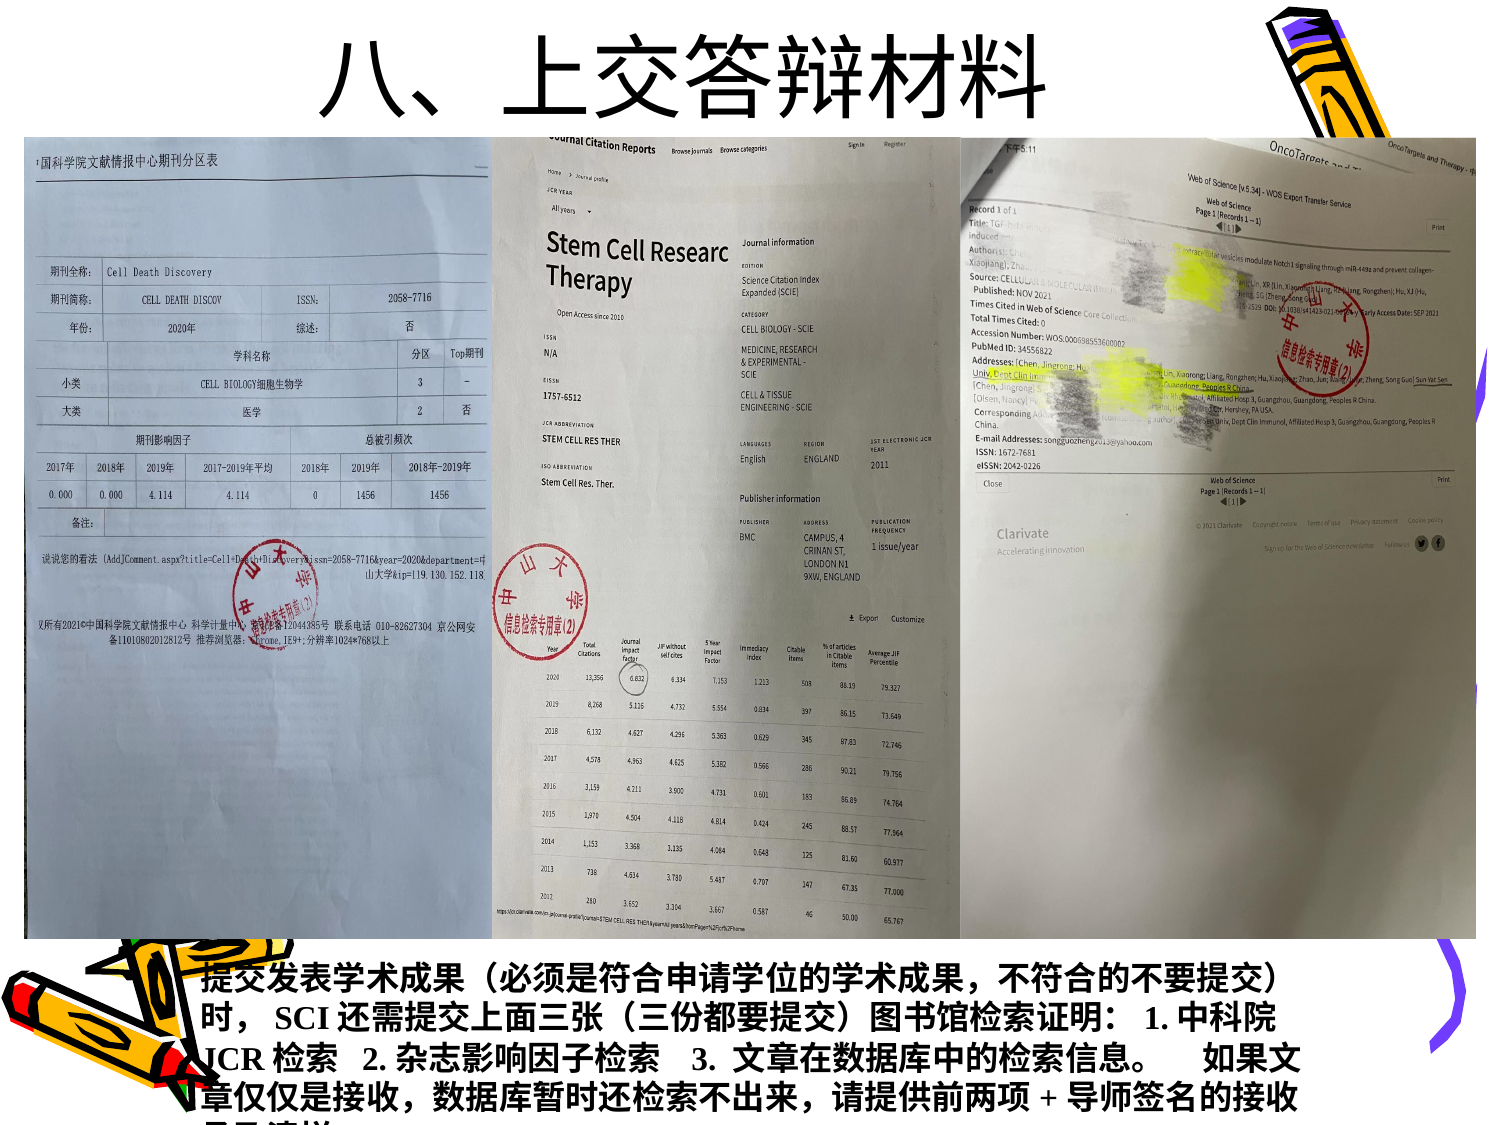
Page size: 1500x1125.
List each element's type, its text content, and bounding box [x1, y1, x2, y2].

picture [491, 137, 1500, 940]
text_box 提交发表学术成果（必须是符合申请学位的学术成果，不符合的不要提交）时，SCI还需提交上面三张（三份都要提交）图书馆检索证明：1.中科院JCR检索 2.杂志影响因子检索 3. 文章在数据库中的检索信息。 如果文章仅仅是接收，数据库暂时还检索不出来，请提供前两项+导师签名的接收函及清样。 [185, 949, 1342, 1125]
title 八、上交答辩材料 [119, 0, 1247, 138]
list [24, 137, 490, 940]
